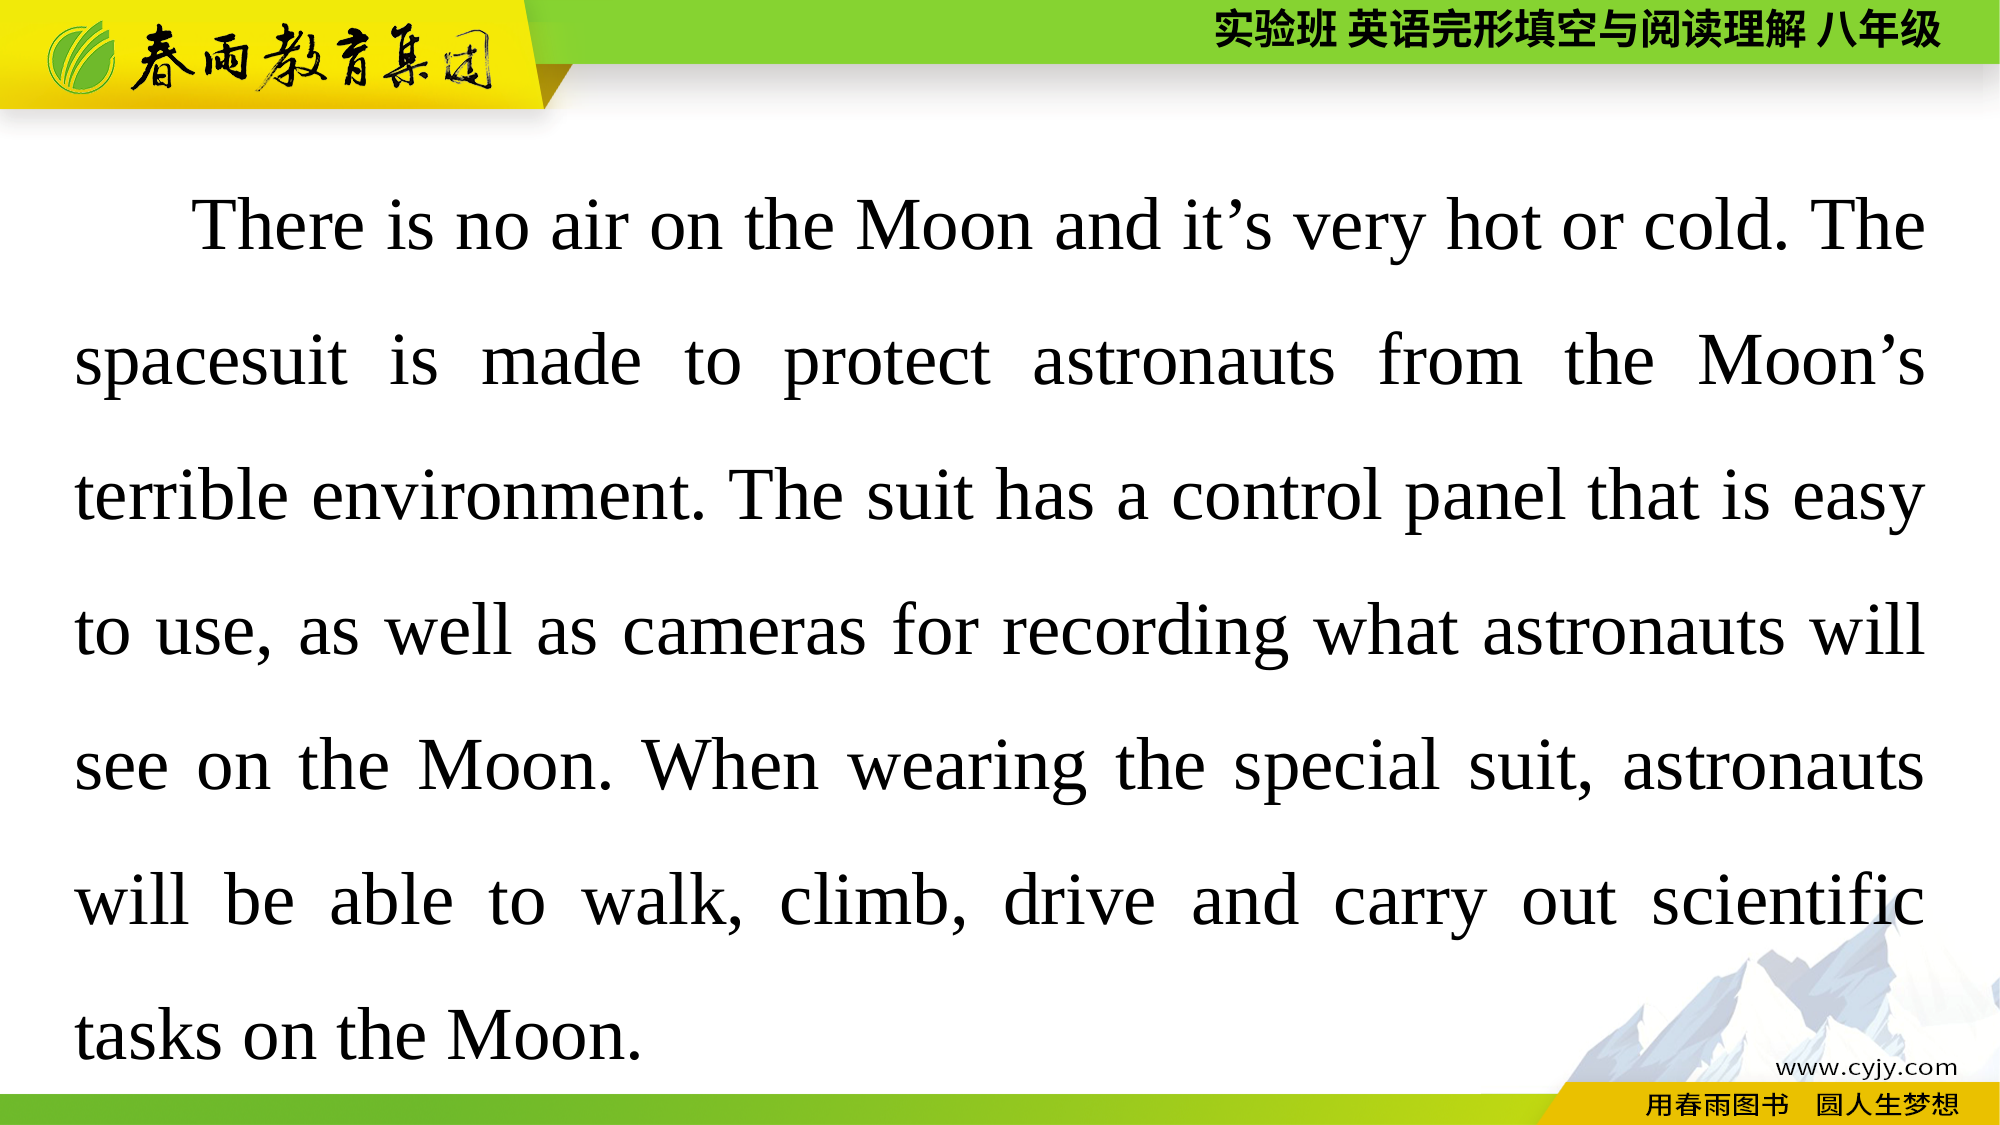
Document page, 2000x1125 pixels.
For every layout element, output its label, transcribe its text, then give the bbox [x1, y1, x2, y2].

picture [0, 0, 2000, 1125]
list There is no air on the Moon and it’s very hot or cold. The spacesuit is made to protect astronauts from the Moon’s terrible environment. The suit has a control panel that is easy to use, as well as cameras for recording what astronauts will see on the Moon. When wearing the special suit, astronauts will be able to walk, climb, drive and carry out scientific tasks on the Moon. [59, 122, 1944, 1076]
